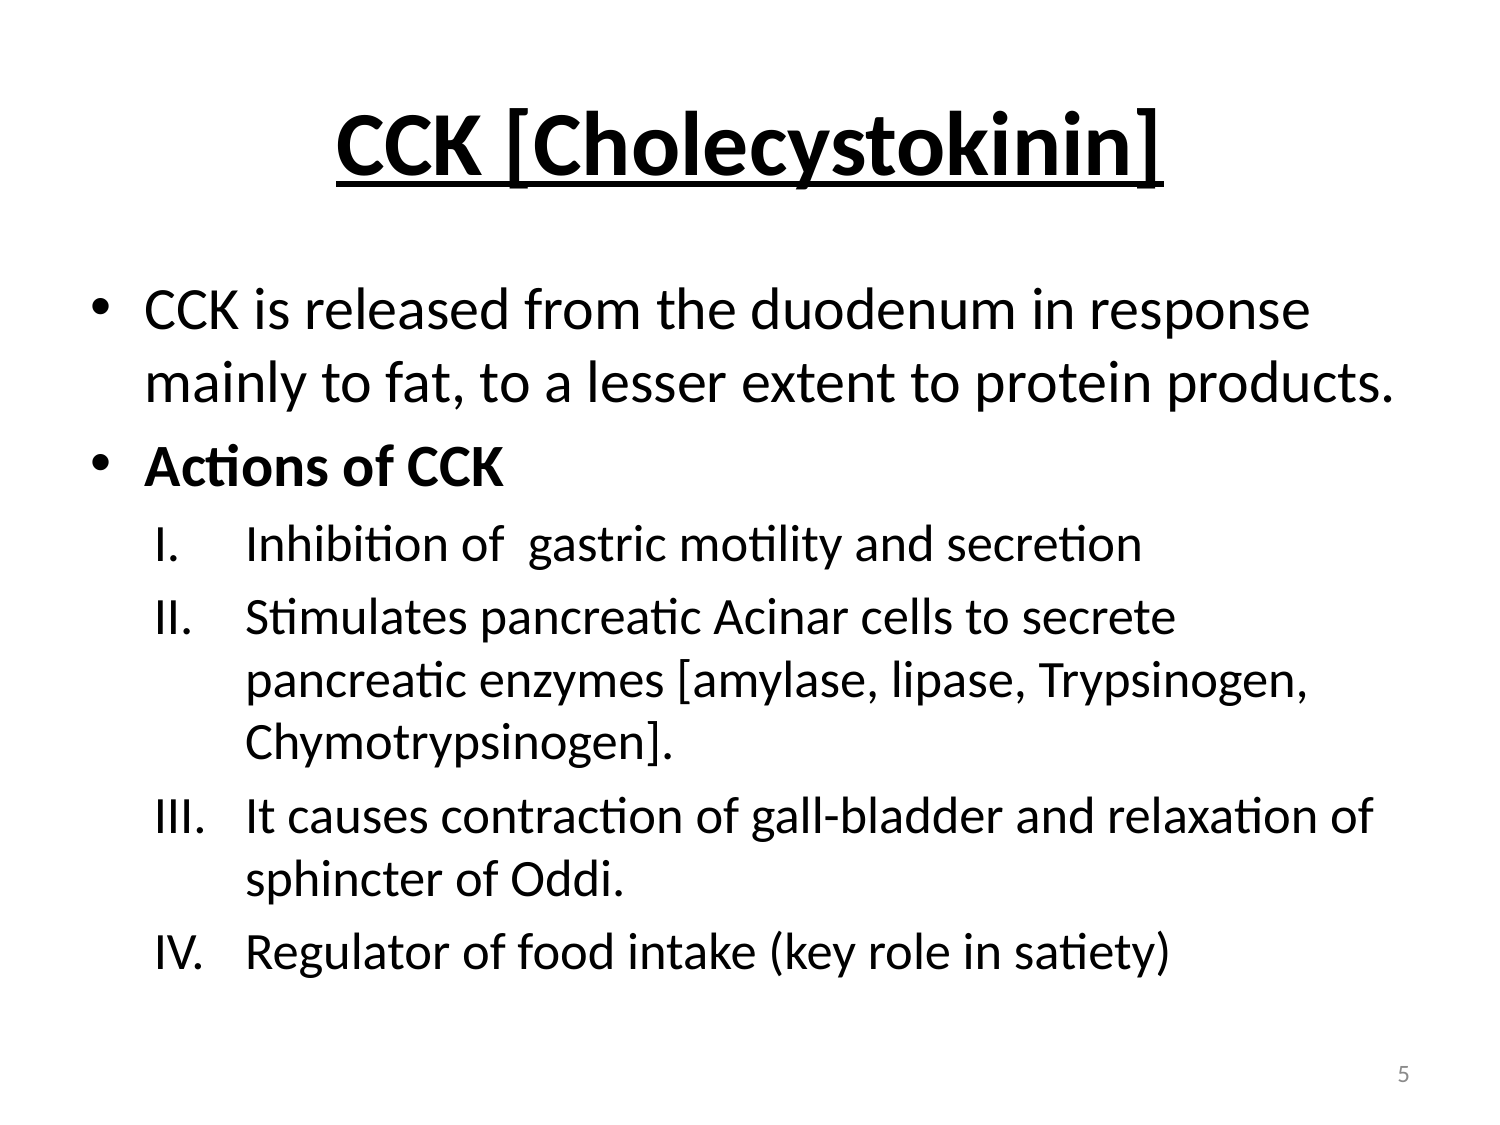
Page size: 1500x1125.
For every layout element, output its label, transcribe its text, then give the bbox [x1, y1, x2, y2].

slide_number 5 [1074, 1042, 1425, 1103]
list CCK is released from the duodenum in response mainly to fat, to a lesser extent to protein products. Actions of CCK Inhibition of gastric motility and secretion Stimulates pancreatic Acinar cells to secrete pancreatic enzymes [amylase, lipase, Trypsinogen, Chymotrypsinogen]. It causes contraction of gall-bladder and relaxation of sphincter of Oddi. Regulator of food intake (key role in satiety) [75, 262, 1425, 1063]
title CCK [Cholecystokinin] [75, 45, 1425, 233]
